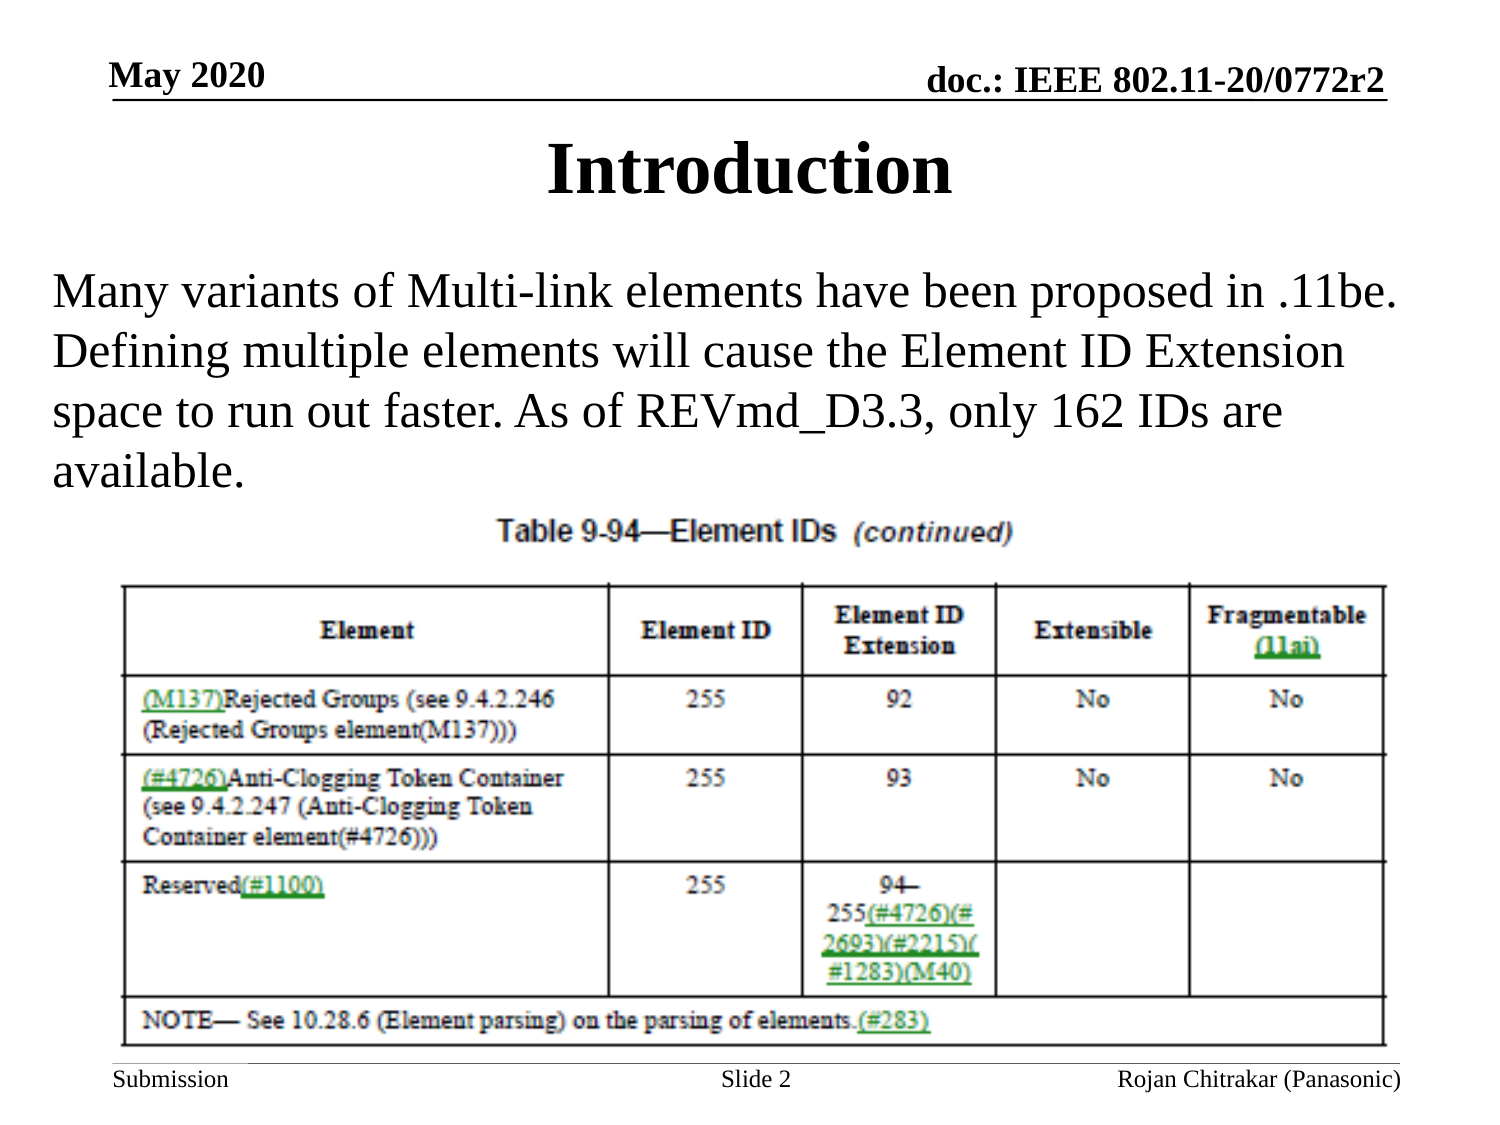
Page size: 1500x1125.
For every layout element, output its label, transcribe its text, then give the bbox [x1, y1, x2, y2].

text_box Introduction [0, 111, 1500, 225]
text_box Many variants of Multi-link elements have been proposed in .11be. Defining multiple elements will cause the Element ID Extension space to run out faster. As of REVmd_D3.3, only 162 IDs are available. [37, 249, 1463, 505]
footer Rojan Chitrakar (Panasonic) [949, 1069, 1402, 1093]
slide_number Slide 2 [712, 1071, 800, 1093]
picture [108, 512, 1401, 1063]
